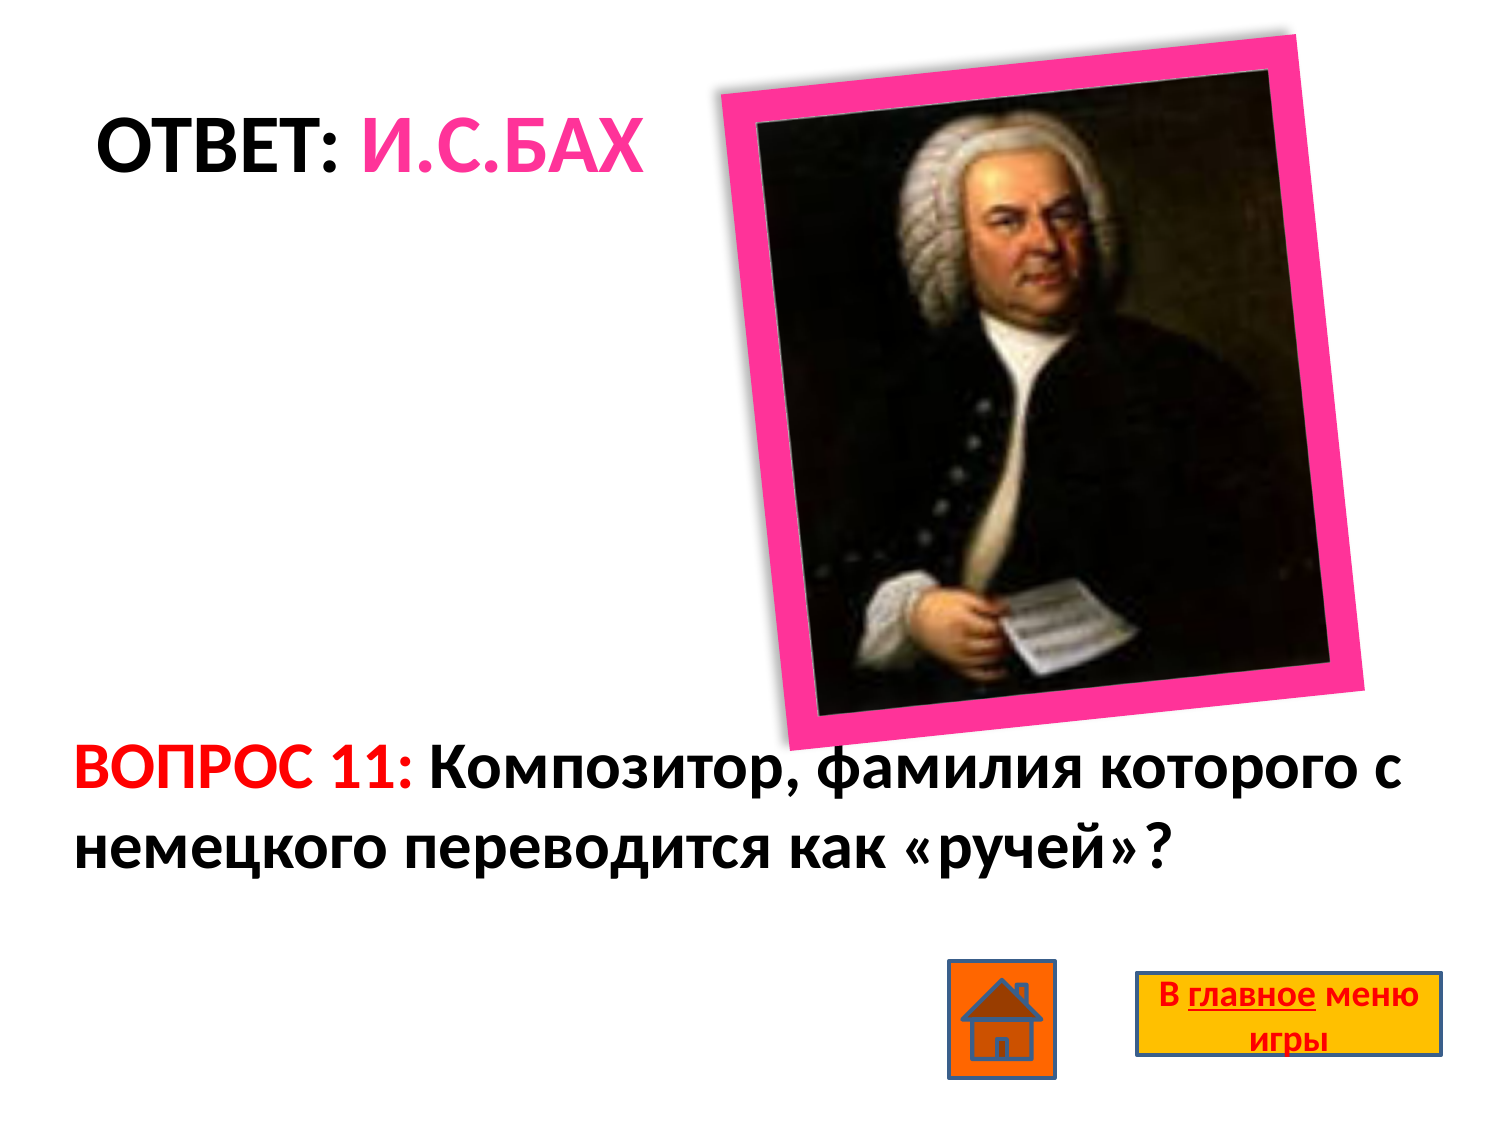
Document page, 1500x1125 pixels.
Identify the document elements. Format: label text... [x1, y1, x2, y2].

text_box ОТВЕТ: И.С.БАХ [82, 82, 722, 197]
picture [758, 71, 1329, 715]
text_box В главное меню игры [1135, 971, 1443, 1057]
text_box ВОПРОС 11: Композитор, фамилия которого с немецкого переводится как «ручей»? [58, 714, 1453, 890]
text_box [947, 959, 1057, 1080]
